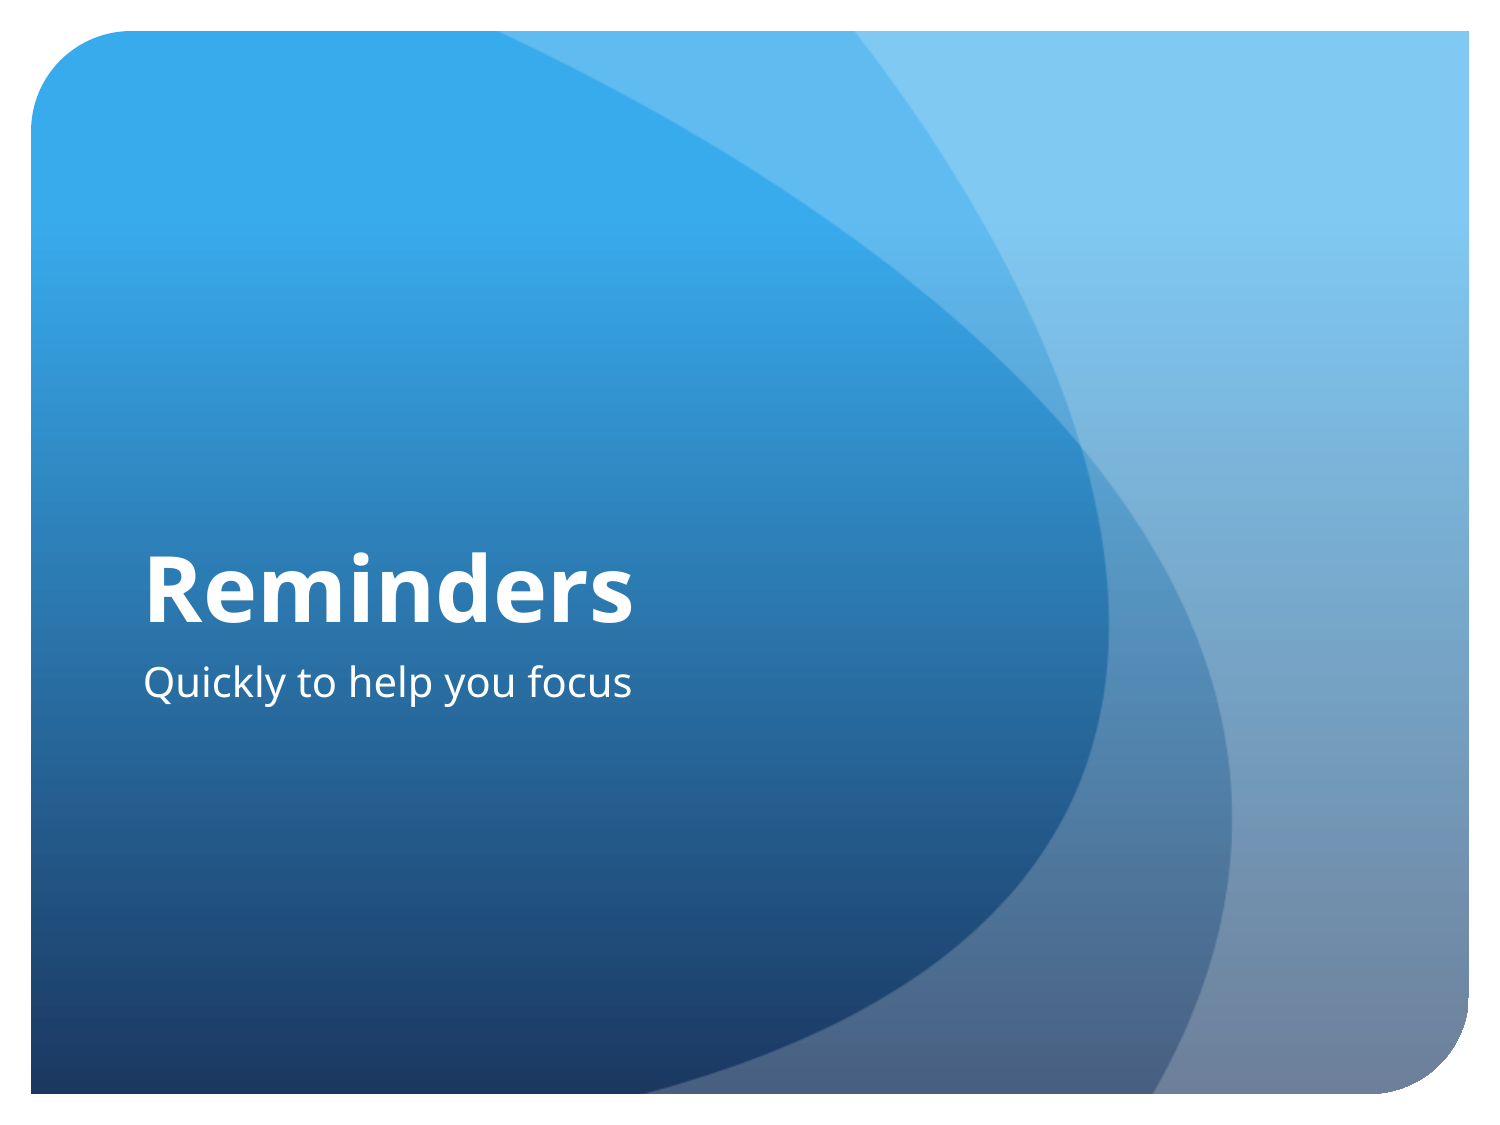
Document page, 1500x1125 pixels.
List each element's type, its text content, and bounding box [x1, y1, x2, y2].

title Reminders [127, 425, 1372, 648]
picture [25, 30, 1474, 1095]
list Quickly to help you focus [127, 648, 1372, 895]
